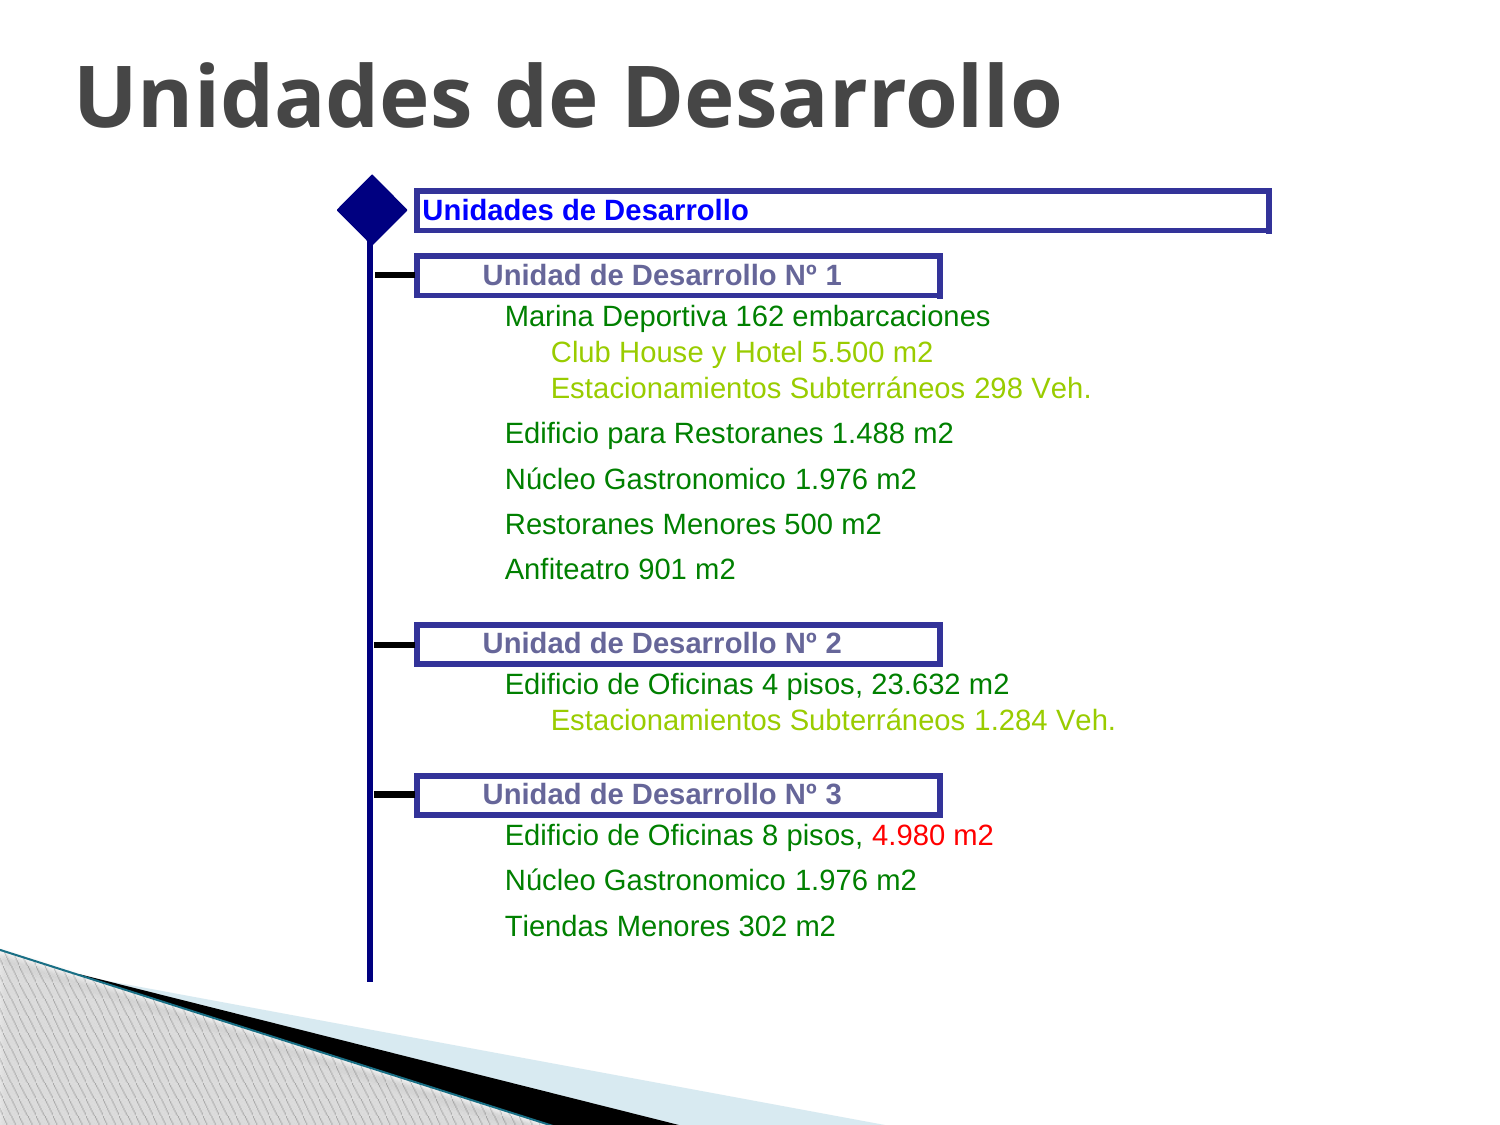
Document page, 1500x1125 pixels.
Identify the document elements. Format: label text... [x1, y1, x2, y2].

text_box Unidades de Desarrollo [58, 0, 1409, 188]
picture [210, 152, 1402, 982]
